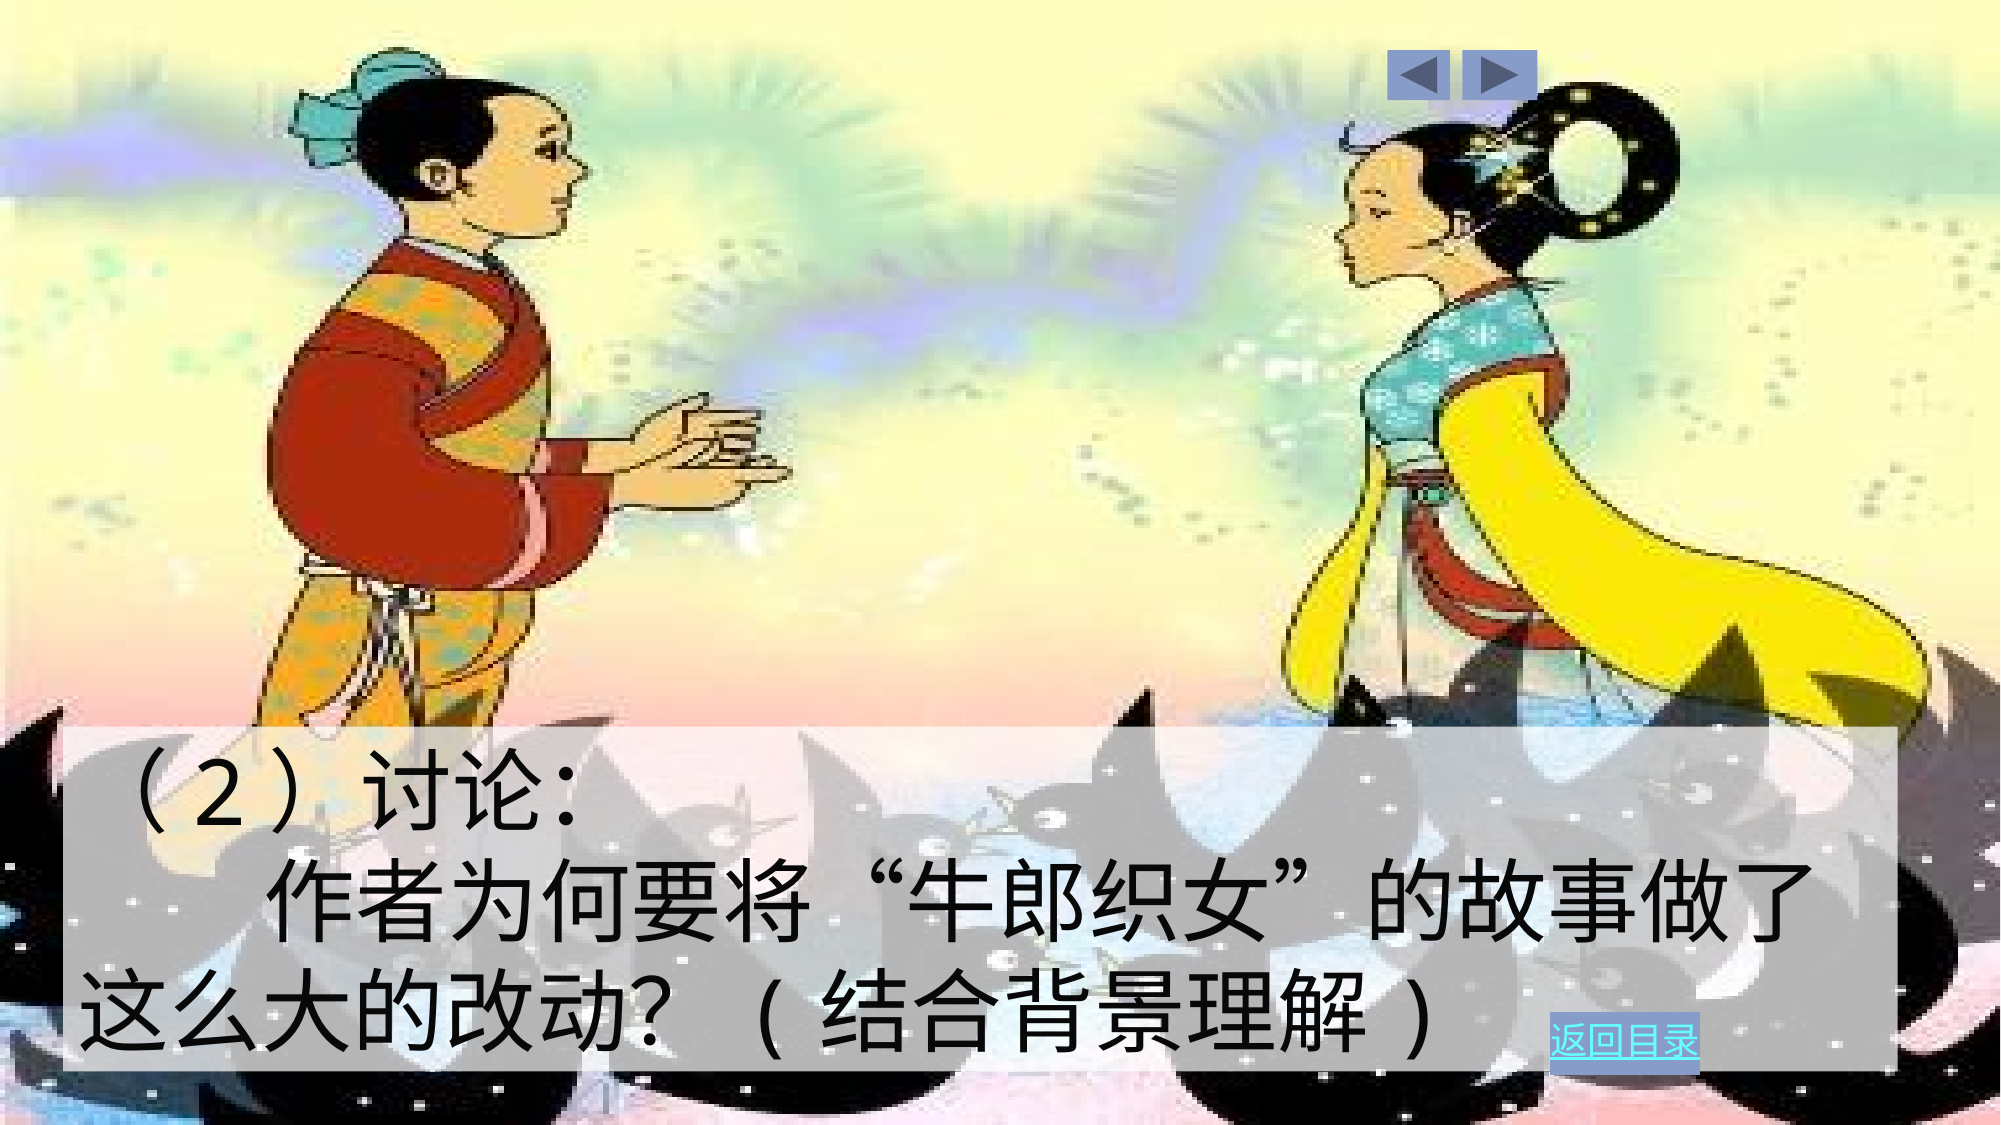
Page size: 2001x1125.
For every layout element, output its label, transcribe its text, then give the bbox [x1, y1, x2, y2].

text_box （2）讨论： 作者为何要将“牛郎织女”的故事做了这么大的改动？(结合背景理解) [63, 726, 1898, 1072]
picture [0, 0, 2001, 1125]
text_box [1387, 49, 1538, 101]
text_box 返回目录 [1549, 1012, 1700, 1075]
